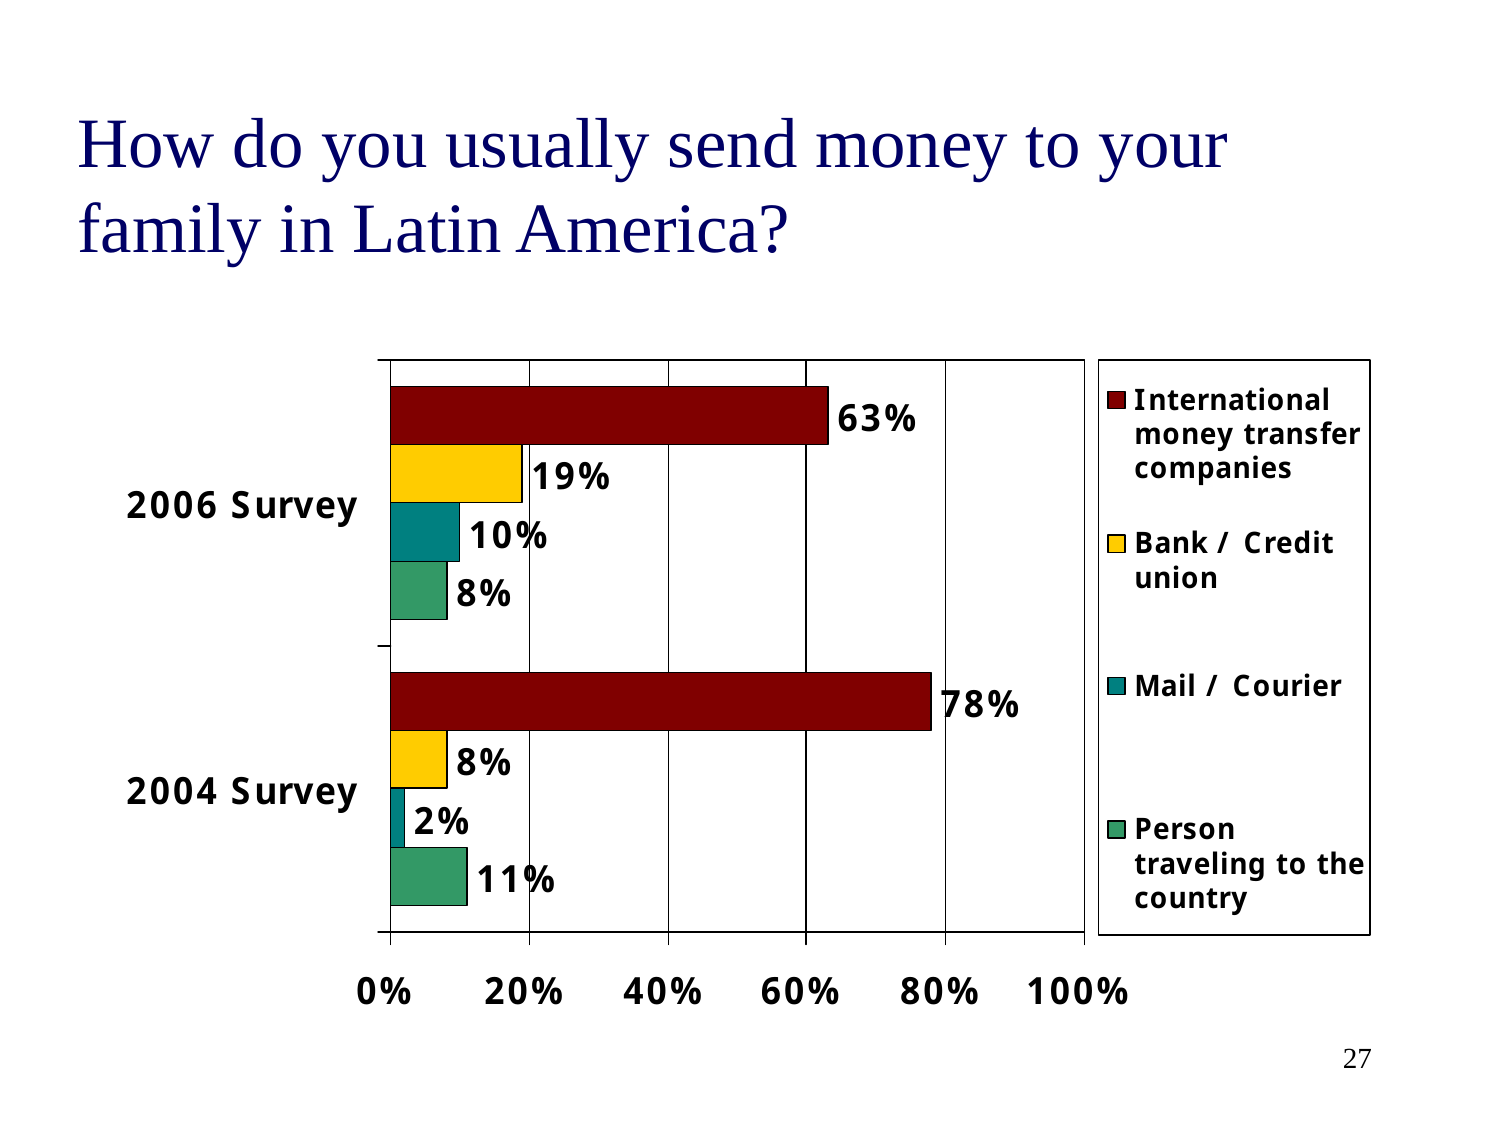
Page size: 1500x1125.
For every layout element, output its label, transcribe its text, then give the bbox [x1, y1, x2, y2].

title How do you usually send money to your family in Latin America? [62, 74, 1438, 288]
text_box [112, 351, 1388, 1028]
slide_number 27 [1074, 1033, 1388, 1108]
